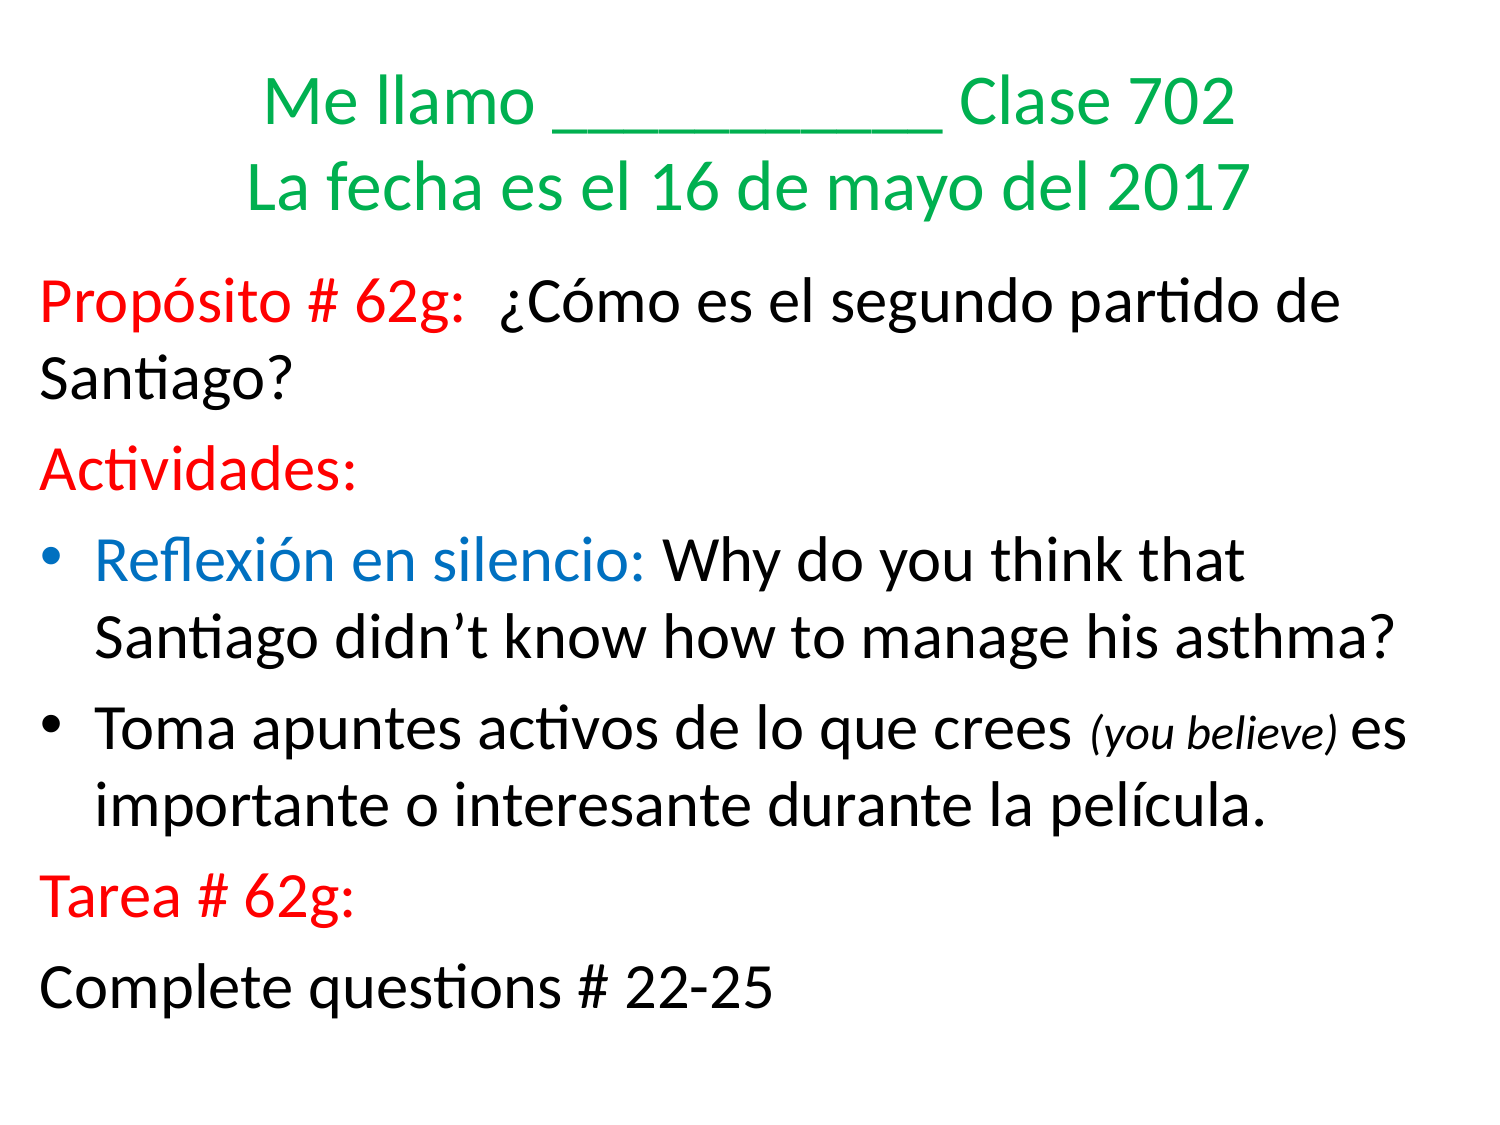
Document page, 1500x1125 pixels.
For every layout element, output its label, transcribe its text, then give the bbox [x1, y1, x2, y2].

list Propósito # 62g: ¿Cómo es el segundo partido de Santiago? Actividades: Reflexión en silencio: Why do you think that Santiago didn’t know how to manage his asthma? Toma apuntes activos de lo que crees (you believe) es importante o interesante durante la película. Tarea # 62g: Complete questions # 22-25 [24, 249, 1450, 1088]
title Me llamo ___________ Clase 702 La fecha es el 16 de mayo del 2017 [37, 45, 1463, 233]
